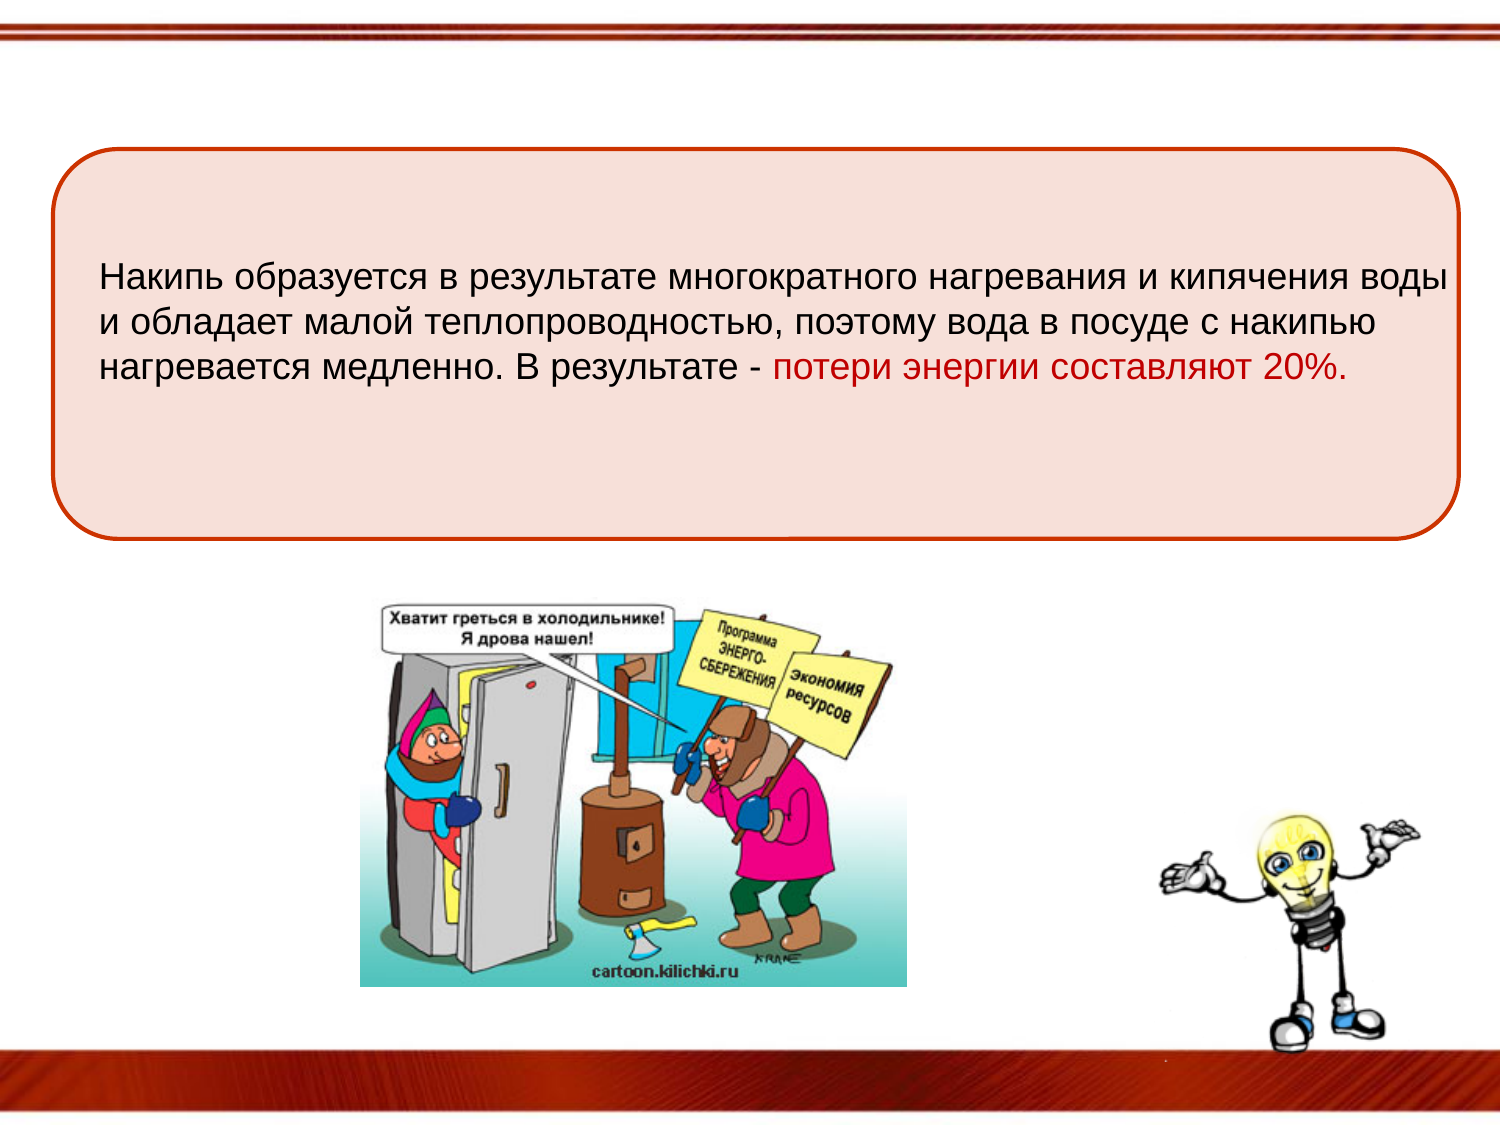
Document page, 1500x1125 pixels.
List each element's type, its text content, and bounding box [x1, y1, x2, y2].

text_box Накипь образуется в результате многократного нагревания и кипячения воды и обладает малой теплопроводностью, поэтому вода в посуде с накипью нагревается медленно. В результате - потери энергии составляют 20%. [83, 244, 1475, 395]
picture [0, 0, 1500, 1125]
text_box [50, 146, 1461, 541]
